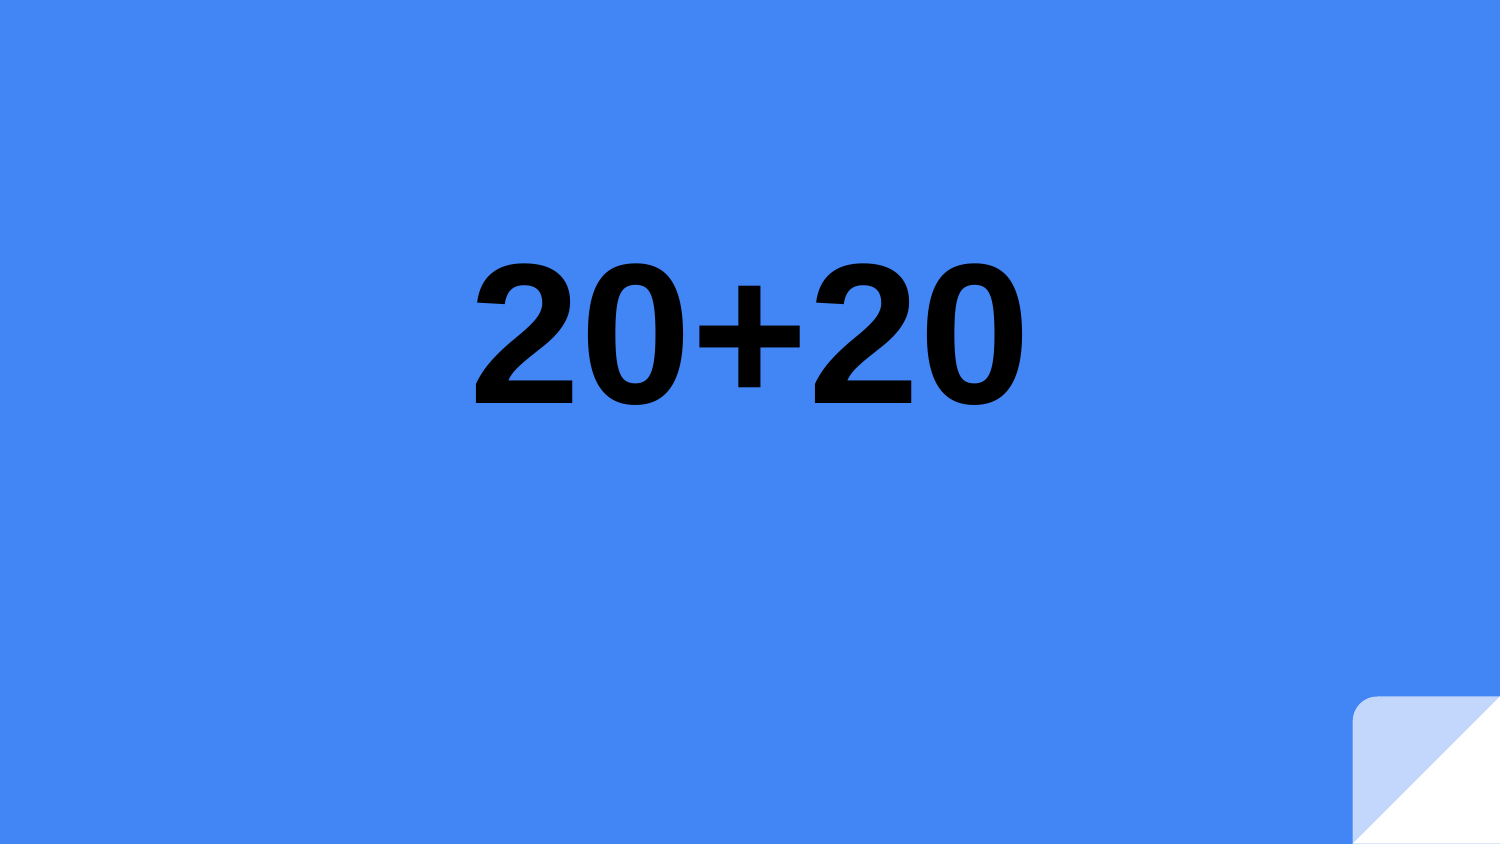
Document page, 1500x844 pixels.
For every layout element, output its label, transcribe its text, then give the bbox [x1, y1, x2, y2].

title 20+20 [51, 207, 1449, 459]
